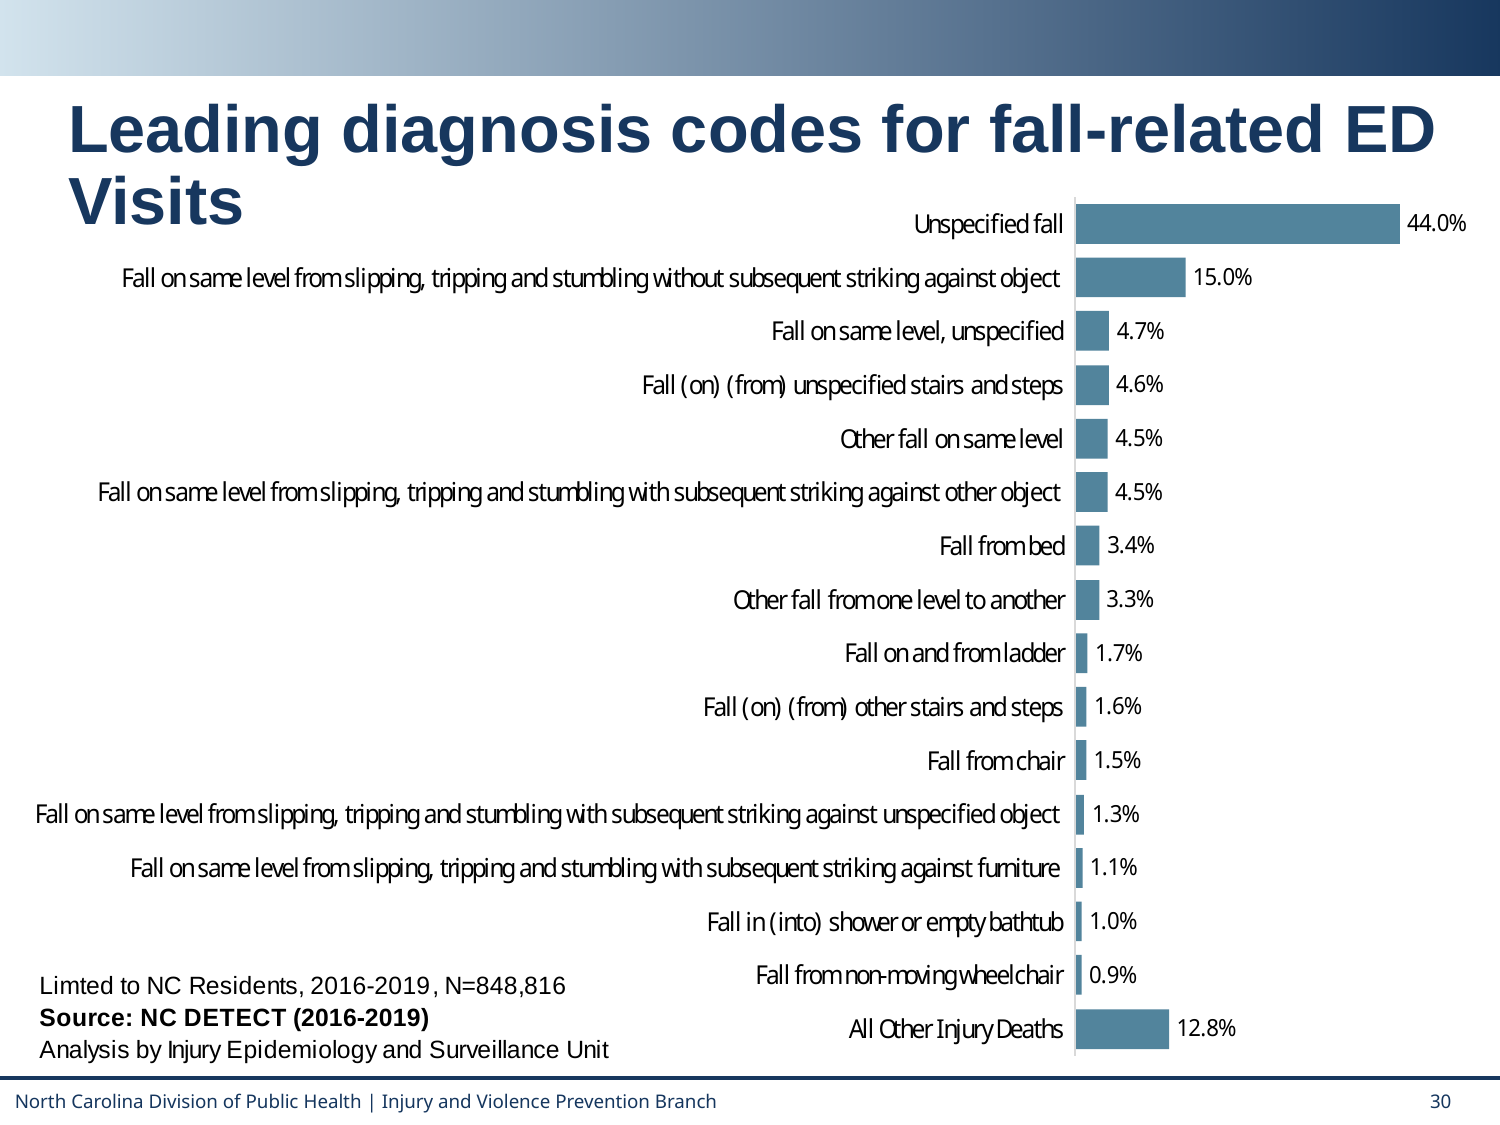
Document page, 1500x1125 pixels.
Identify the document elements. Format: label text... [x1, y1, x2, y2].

picture [22, 177, 1500, 1074]
text_box Leading diagnosis codes for fall-related ED Visits [53, 87, 1460, 177]
